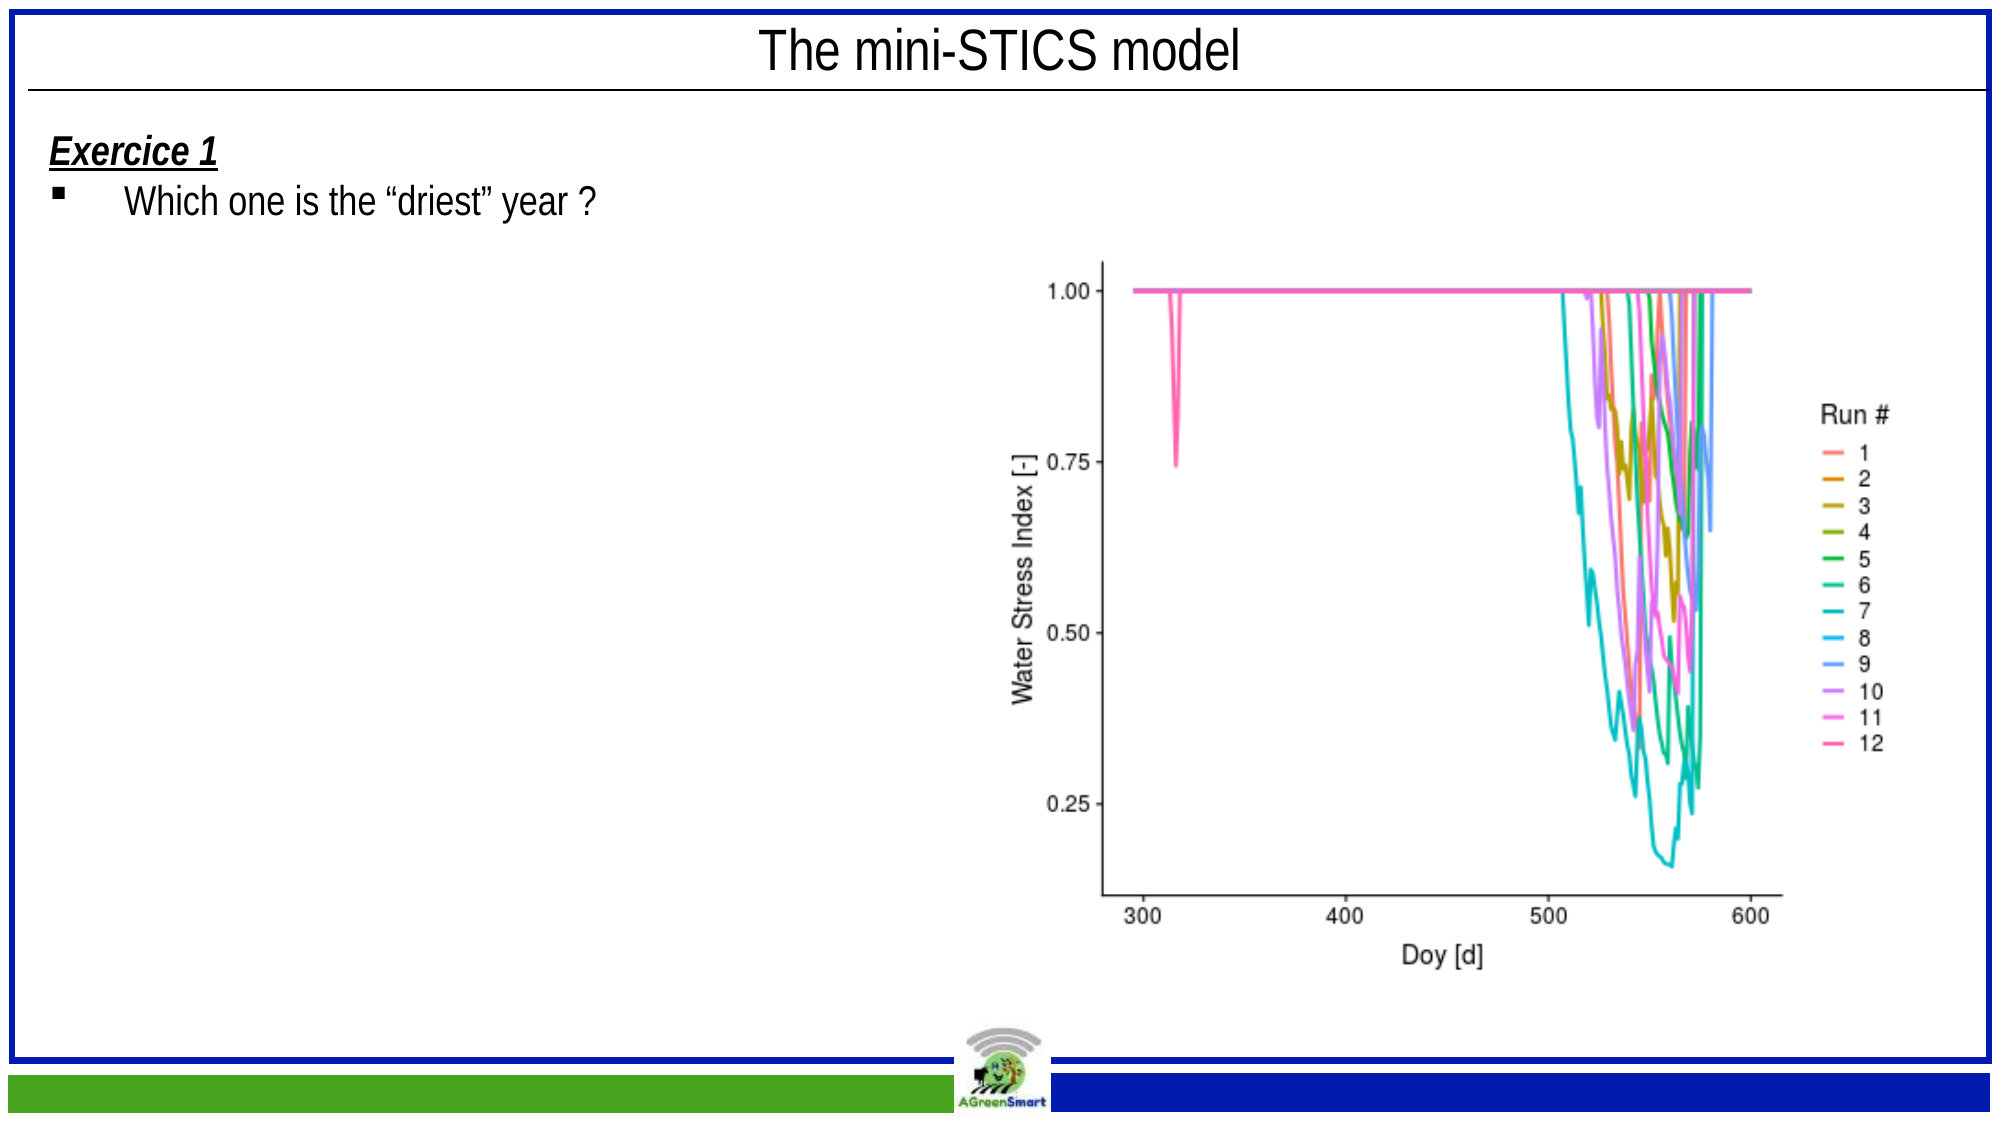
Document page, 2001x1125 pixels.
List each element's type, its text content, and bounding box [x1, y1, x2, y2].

picture [992, 226, 1927, 995]
picture [954, 1019, 1051, 1116]
text_box The mini-STICS model [0, 5, 2000, 90]
text_box Exercice 1 Which one is the “driest” year ? [34, 116, 1927, 282]
